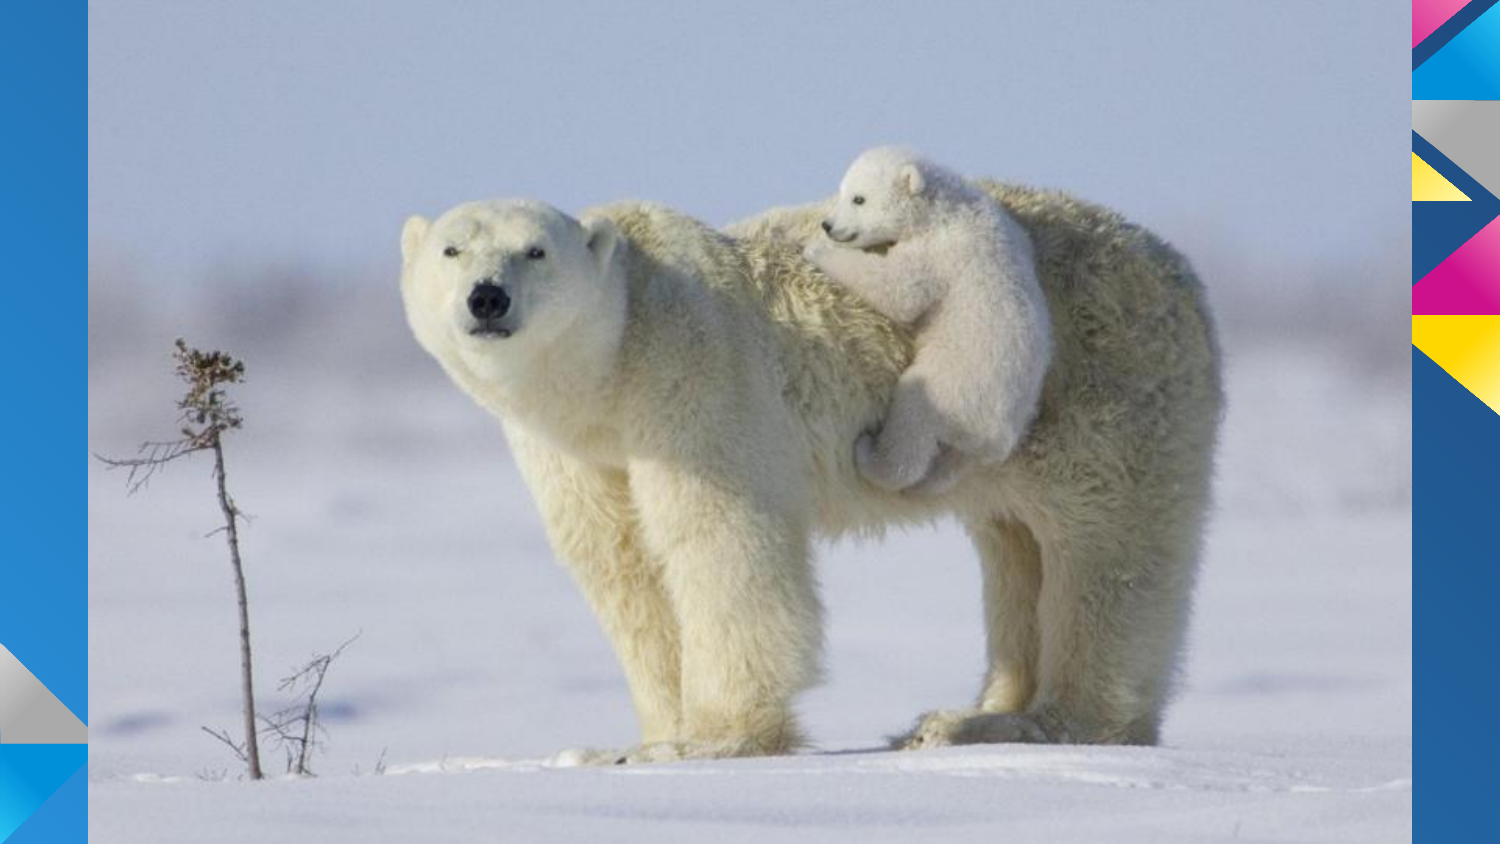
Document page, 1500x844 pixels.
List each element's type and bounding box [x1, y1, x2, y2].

picture [88, 0, 1412, 844]
